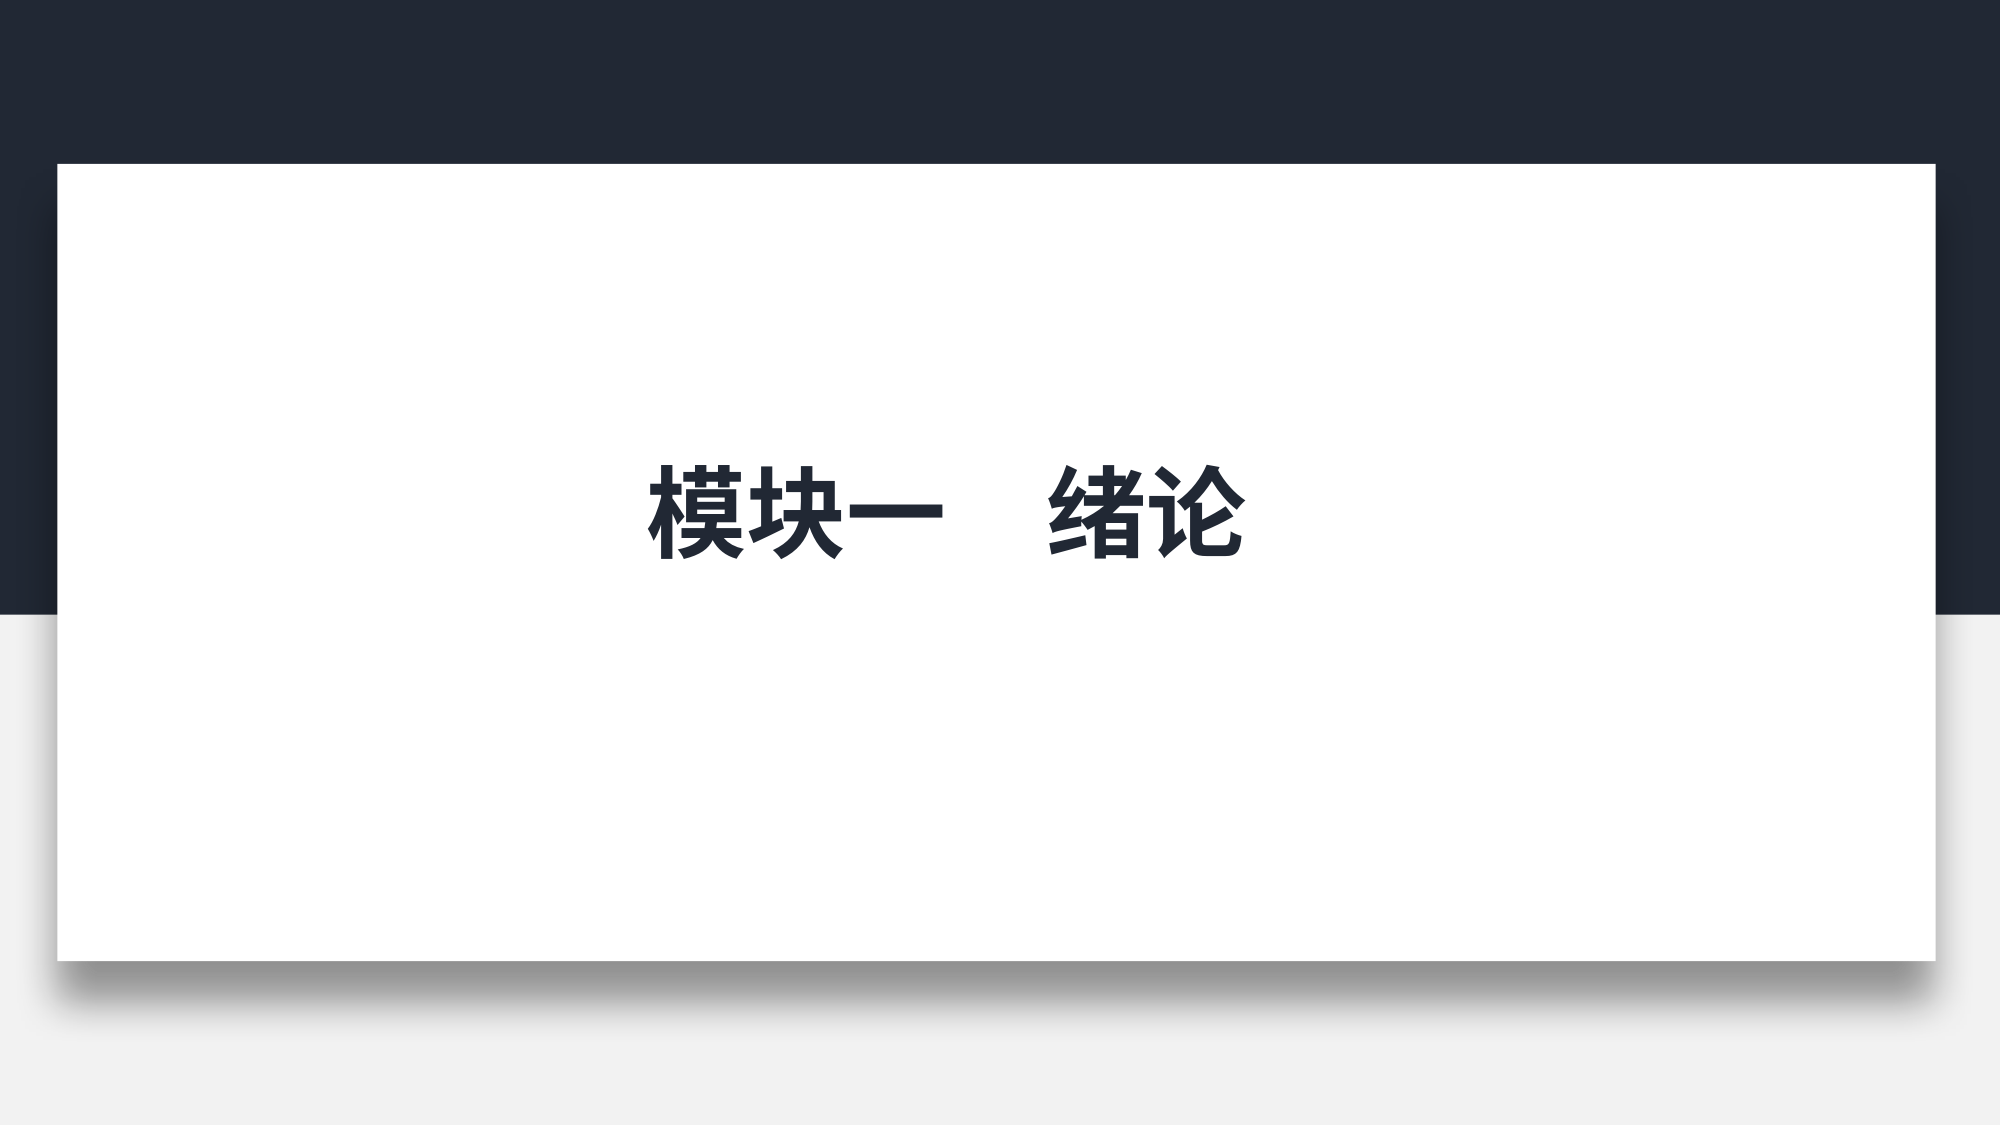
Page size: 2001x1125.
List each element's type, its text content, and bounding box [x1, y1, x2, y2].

text_box 模块一 绪论 [631, 443, 1262, 579]
text_box [0, 0, 2000, 616]
text_box [56, 163, 1937, 962]
